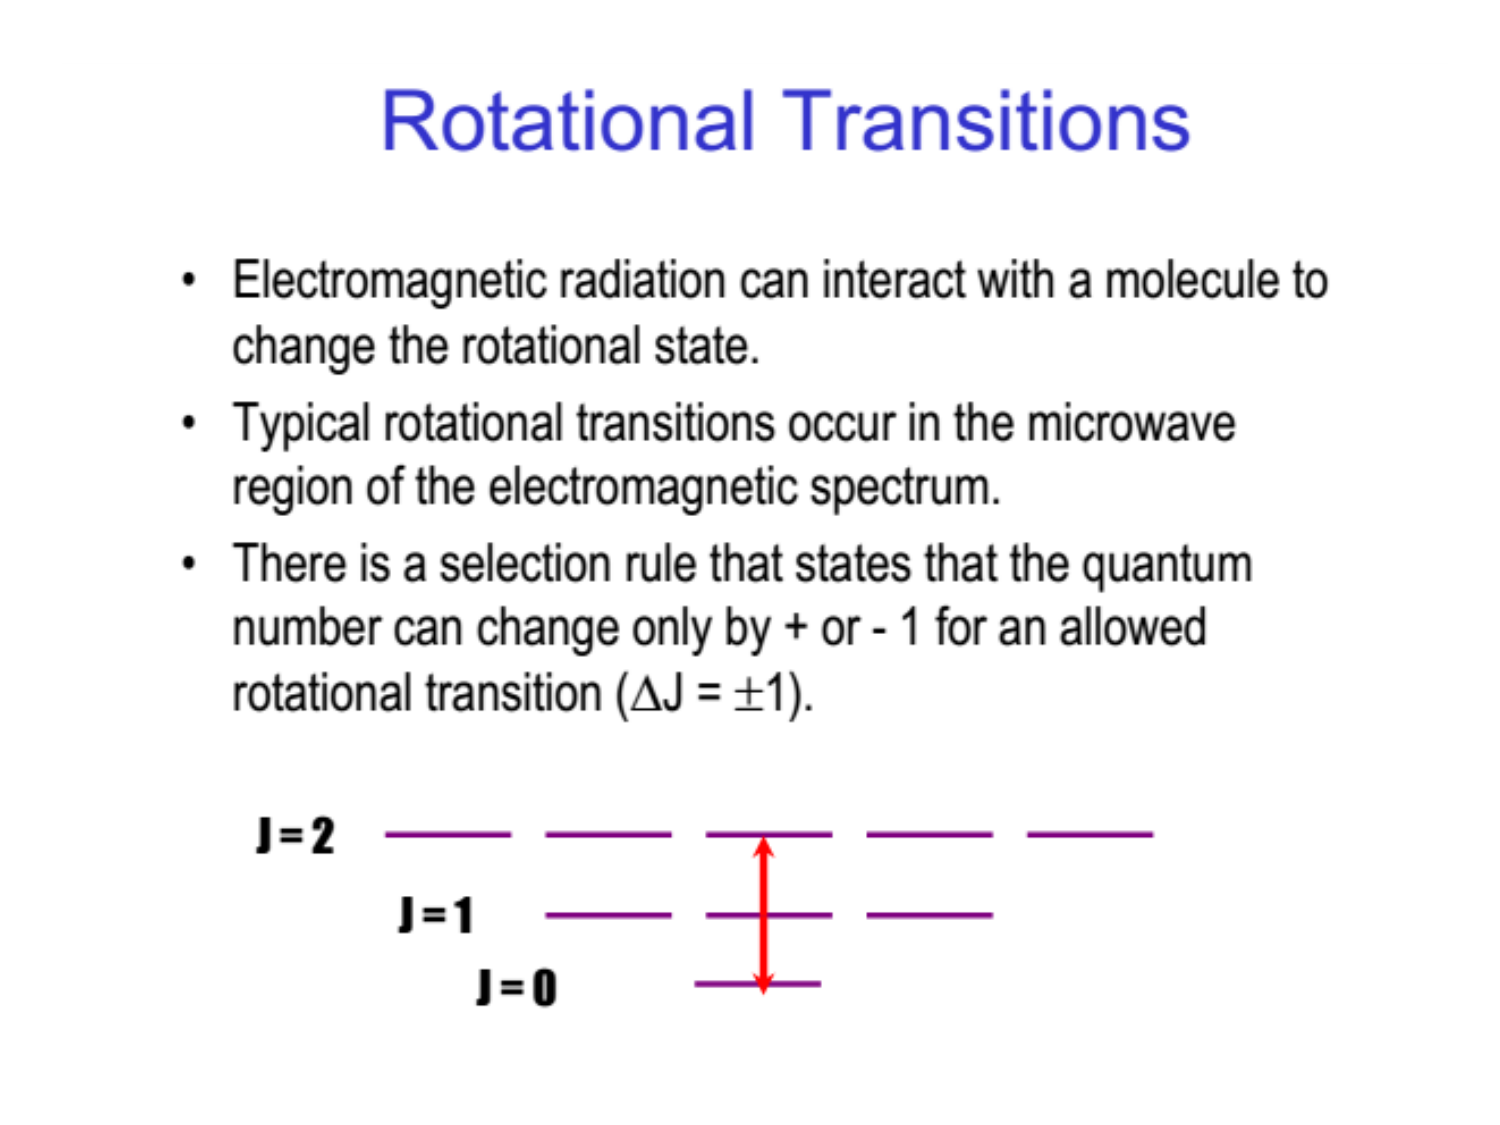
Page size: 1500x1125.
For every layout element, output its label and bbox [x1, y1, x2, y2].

picture [62, 62, 1449, 1038]
